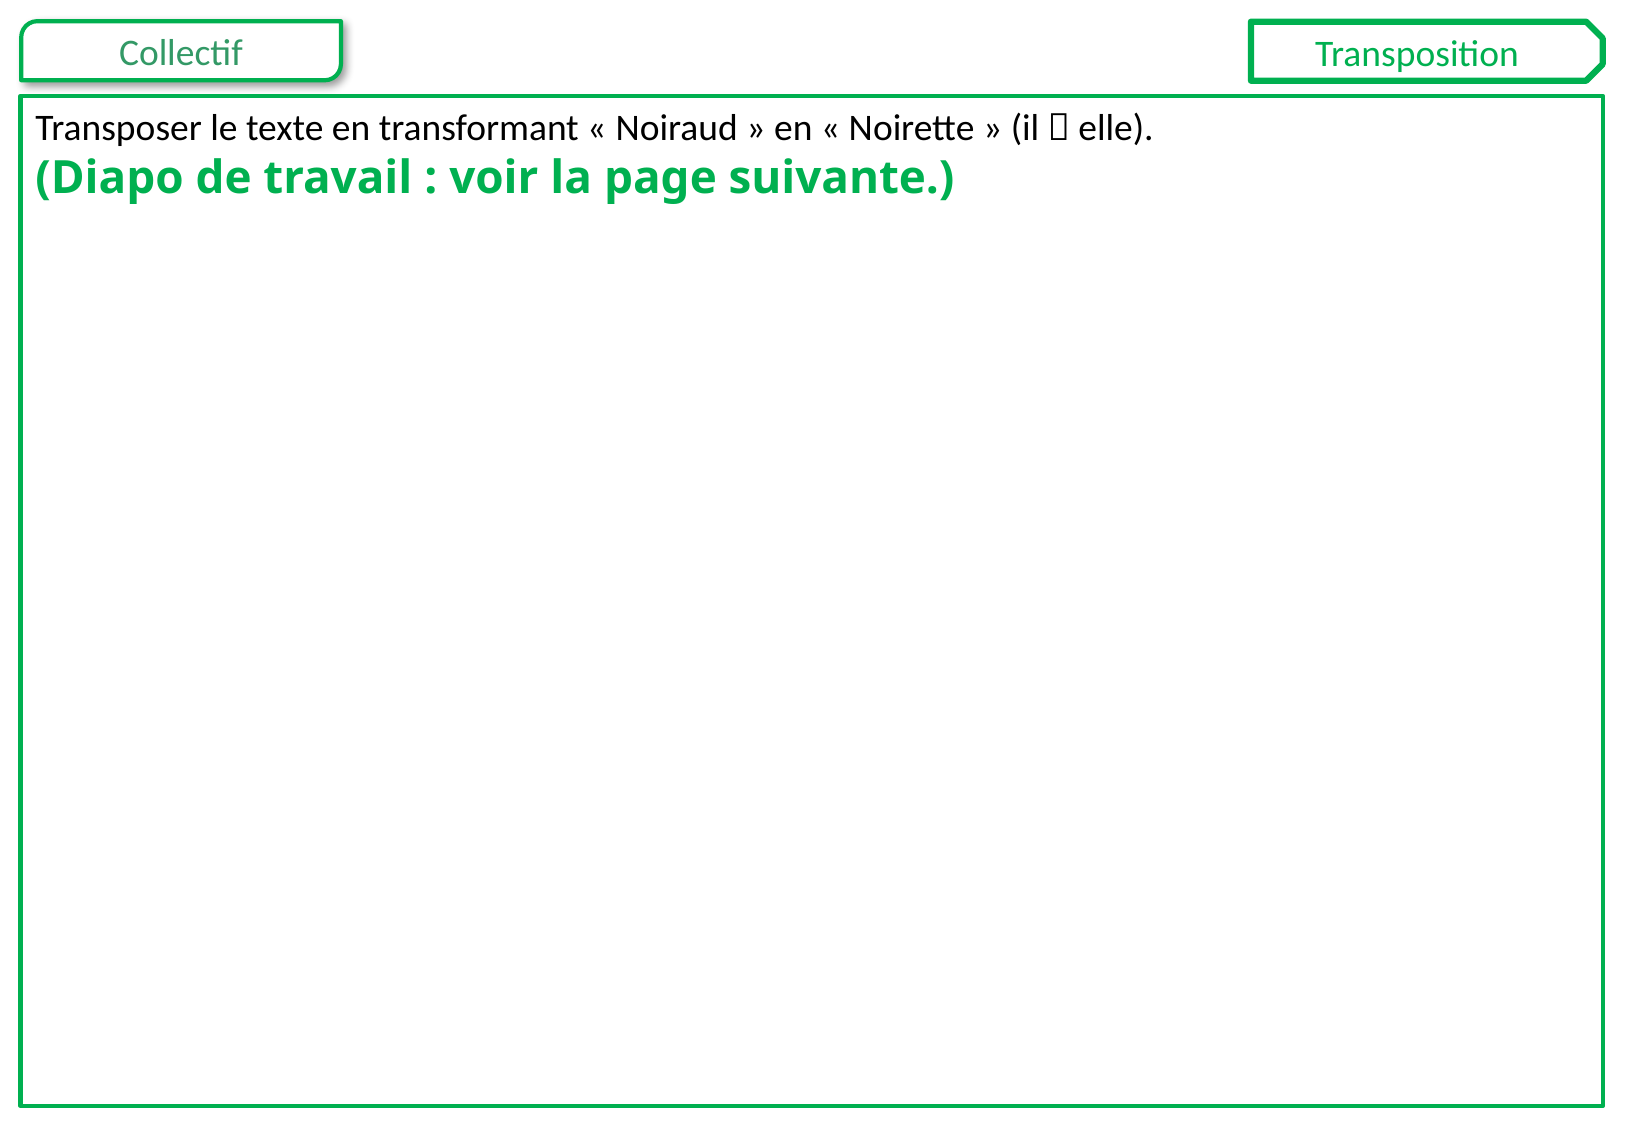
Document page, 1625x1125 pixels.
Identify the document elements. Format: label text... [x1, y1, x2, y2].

list Transposition [1250, 21, 1584, 81]
list Transposer le texte en transformant « Noiraud » en « Noirette » (il  elle). (Diapo de travail : voir la page suivante.) [18, 94, 1605, 1108]
